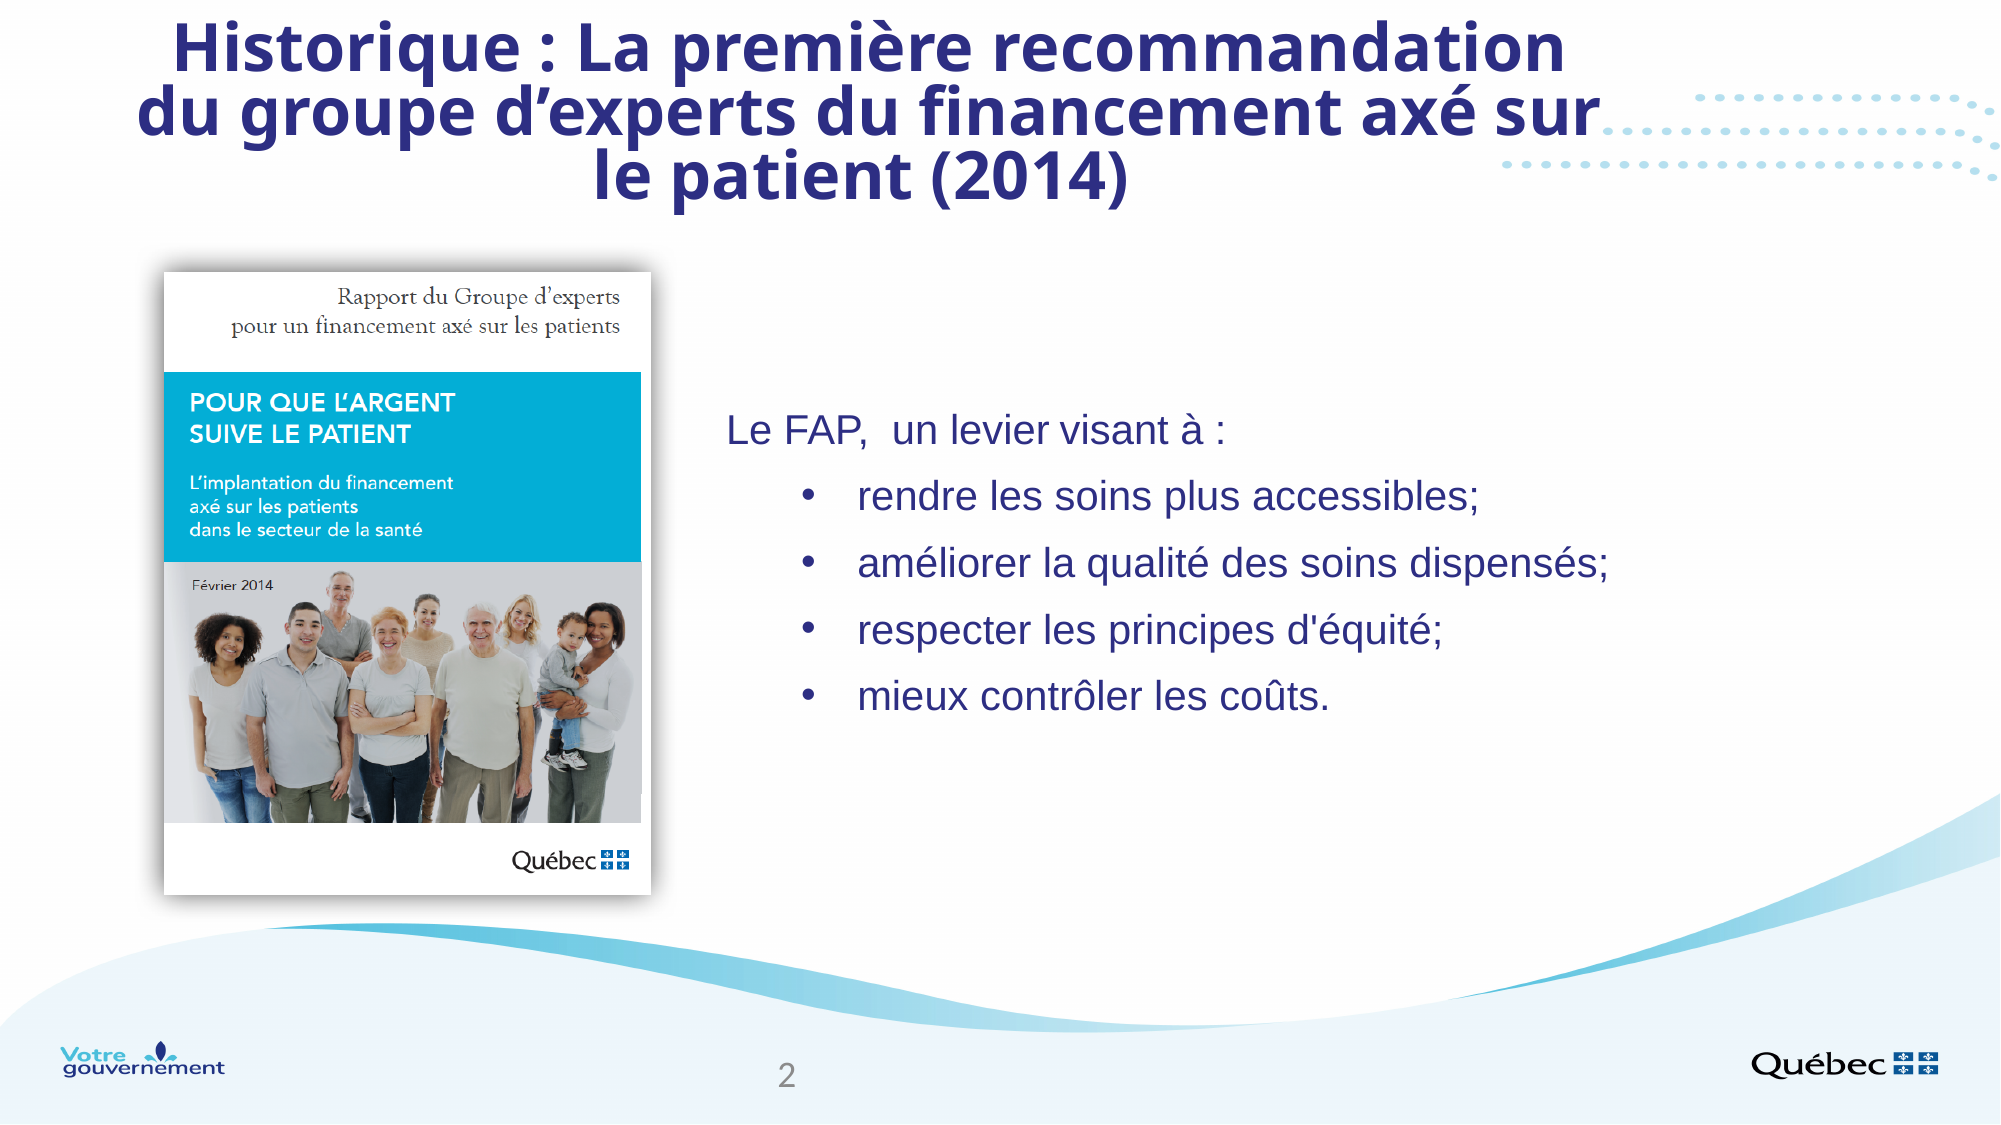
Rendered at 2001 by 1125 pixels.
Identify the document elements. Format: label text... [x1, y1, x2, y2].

text_box Historique : La première recommandation du groupe d’experts du financement axé sur le patient (2014) [119, 51, 1620, 181]
text_box Le FAP, un levier visant à : rendre les soins plus accessibles; améliorer la qualité des soins dispensés; respecter les principes d'équité; mieux contrôler les coûts. [711, 395, 1915, 727]
picture [0, 0, 2001, 1125]
text_box 2 [762, 1042, 1238, 1103]
